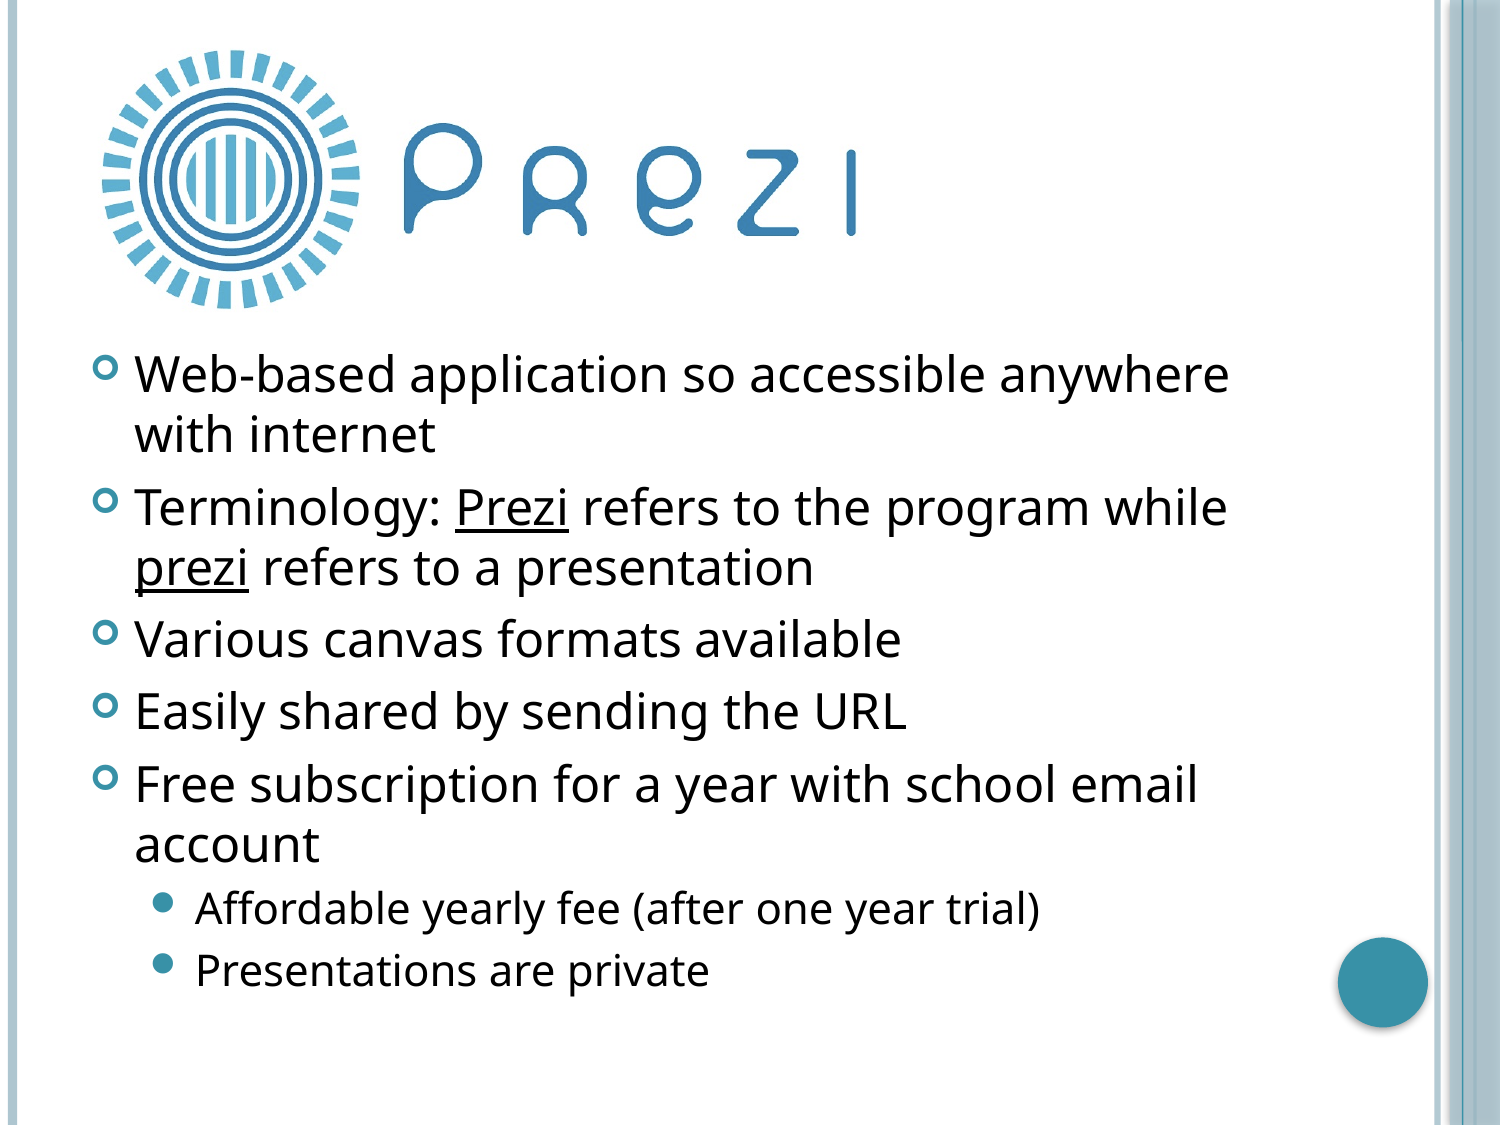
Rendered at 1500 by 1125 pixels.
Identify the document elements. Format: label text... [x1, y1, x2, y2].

picture [61, 11, 901, 347]
list Web-based application so accessible anywhere with internet Terminology: Prezi refers to the program while prezi refers to a presentation Various canvas formats available Easily shared by sending the URL Free subscription for a year with school email account Affordable yearly fee (after one year trial) Presentations are private [75, 262, 1300, 1062]
